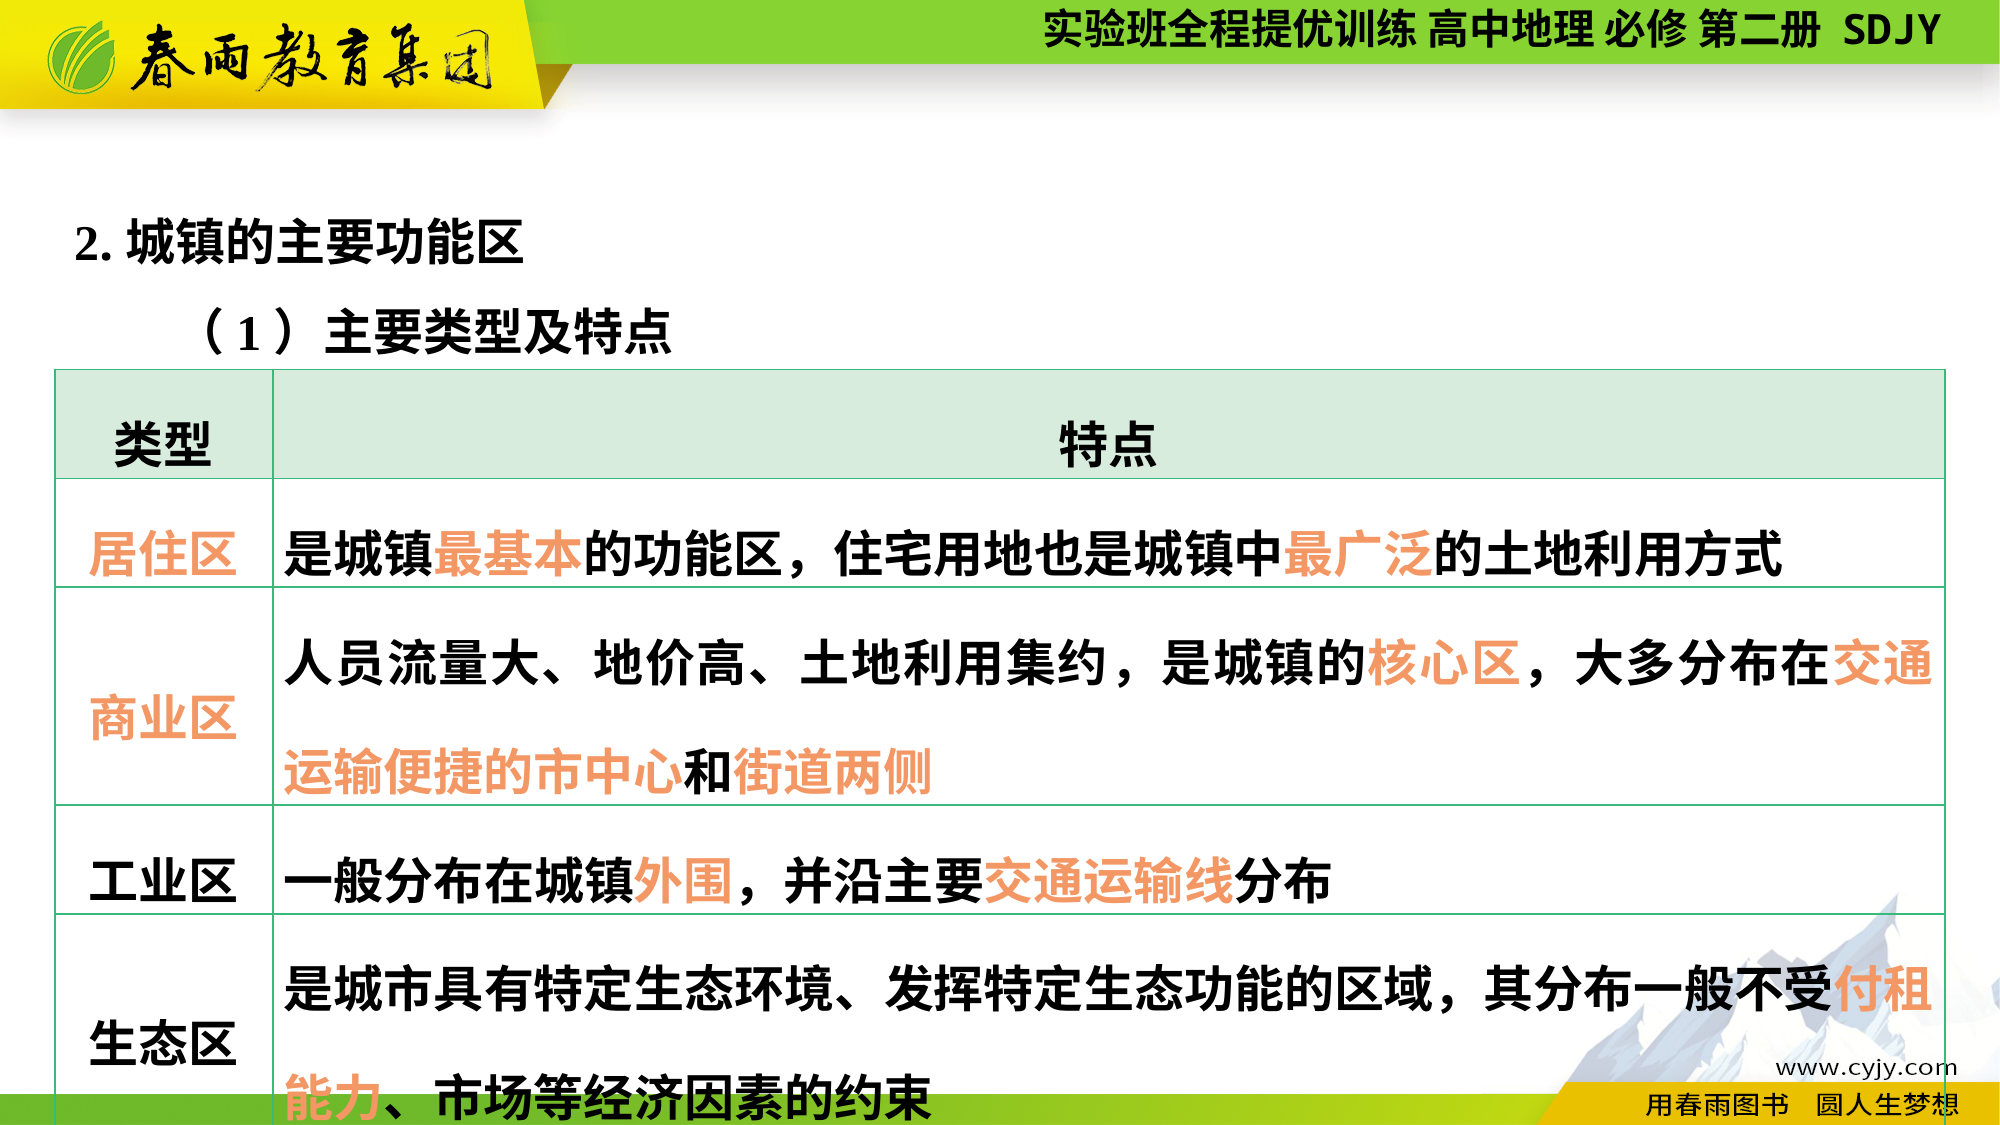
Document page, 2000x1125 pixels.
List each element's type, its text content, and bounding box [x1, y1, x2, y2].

table_cell 一般分布在城镇外围，并沿主要交通运输线分布 [274, 806, 1944, 913]
table_cell 是城镇最基本的功能区，住宅用地也是城镇中最广泛的土地利用方式 [274, 479, 1944, 586]
table_cell 生态区 [56, 915, 272, 1125]
list 2.城镇的主要功能区 （1）主要类型及特点 [59, 173, 1944, 359]
table_cell 人员流量大、地价高、土地利用集约，是城镇的核心区，大多分布在交通运输便捷的市中心和街道两侧 [274, 588, 1944, 804]
table_cell 商业区 [56, 588, 272, 804]
table_cell 是城市具有特定生态环境、发挥特定生态功能的区域，其分布一般不受付租能力、市场等经济因素的约束 [274, 915, 1944, 1125]
table_header 特点 [274, 370, 1944, 478]
picture [0, 0, 2000, 1125]
table_cell 居住区 [56, 479, 272, 586]
table_cell 工业区 [56, 806, 272, 913]
table_header 类型 [56, 370, 272, 478]
